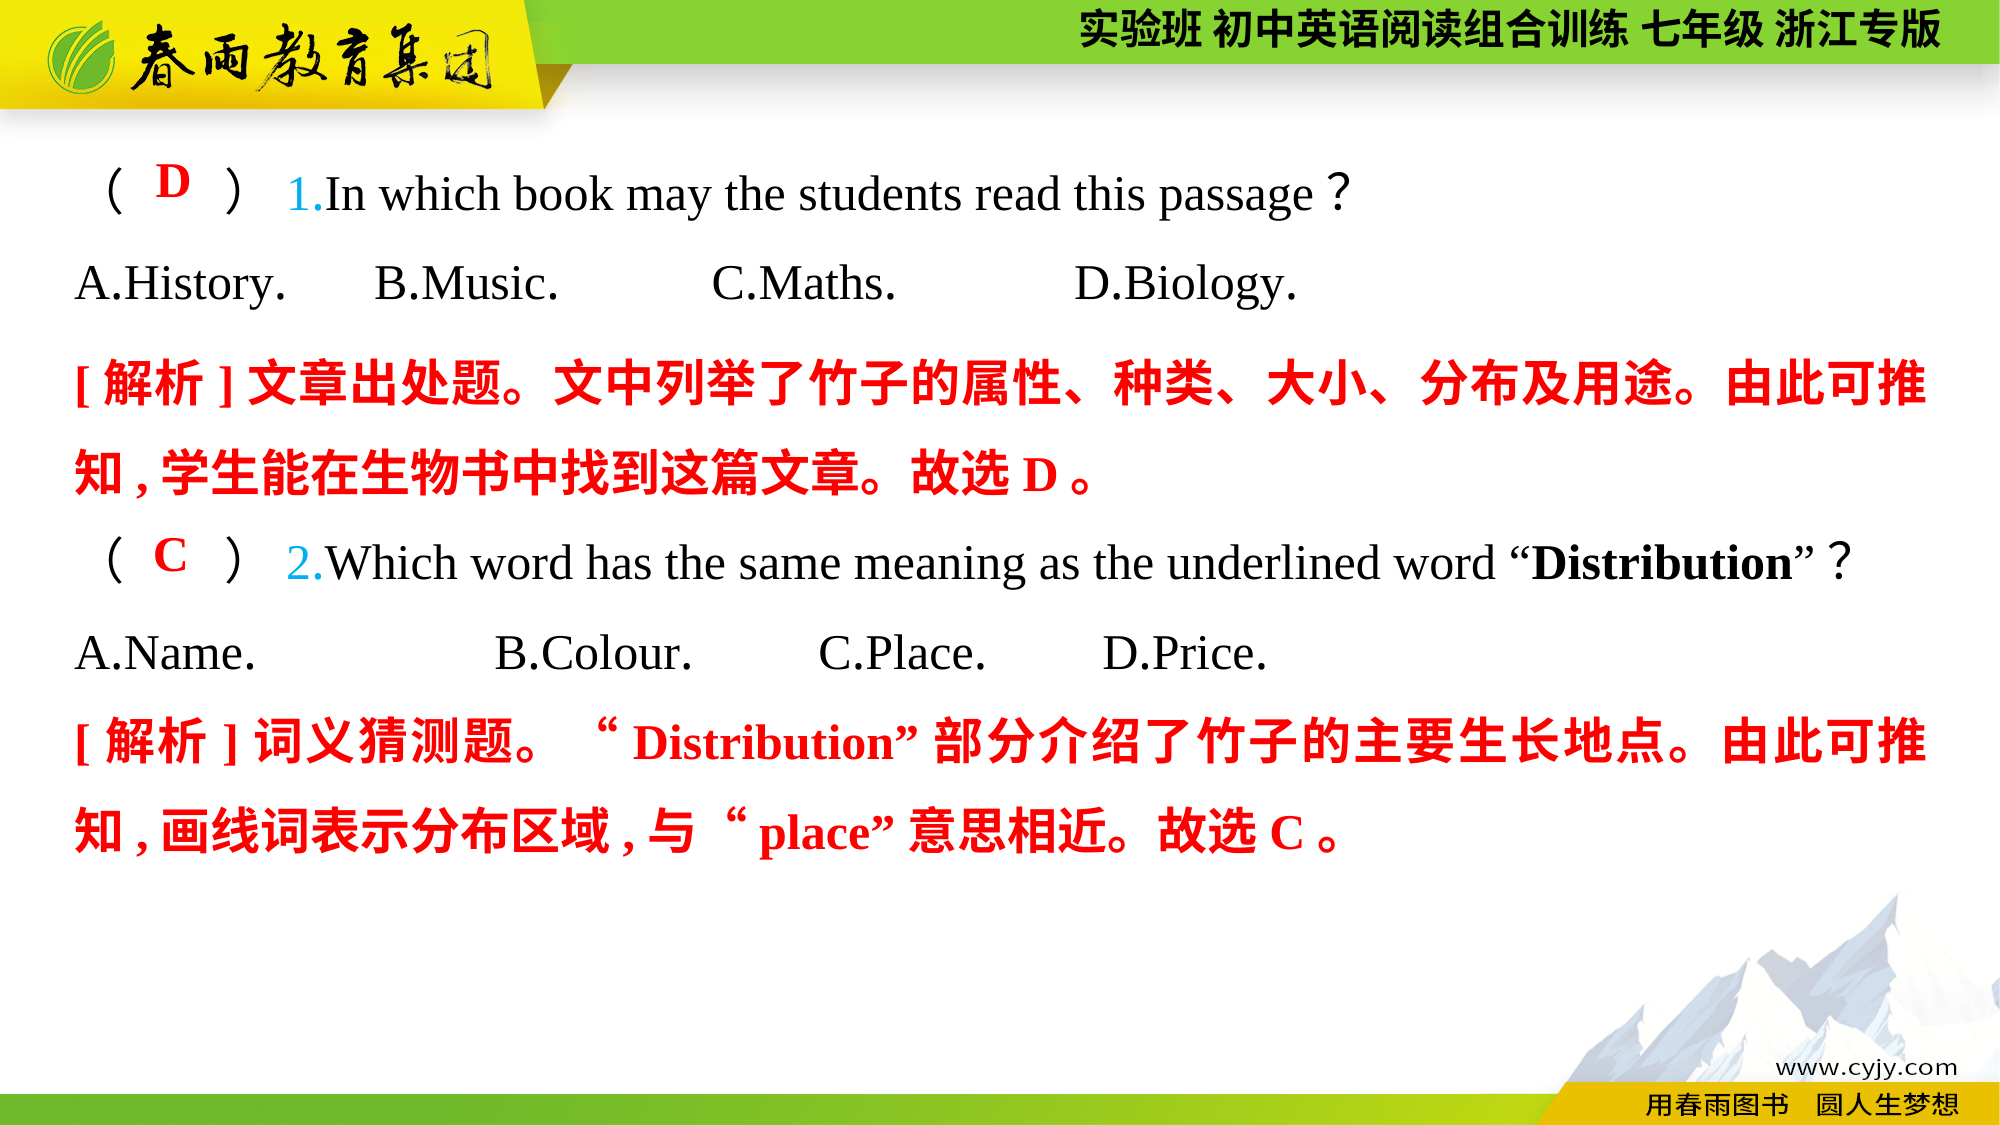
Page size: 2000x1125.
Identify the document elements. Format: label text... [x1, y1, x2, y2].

text_box [解析]词义猜测题。“Distribution”部分介绍了竹子的主要生长地点。由此可推知,画线词表示分布区域,与“place”意思相近。故选C。 [59, 671, 1944, 867]
text_box D [140, 140, 207, 215]
text_box [解析]文章出处题。文中列举了竹子的属性、种类、大小、分布及用途。由此可推知,学生能在生物书中找到这篇文章。故选D。 [59, 314, 1944, 491]
text_box （ ）2.Which word has the same meaning as the underlined word “Distribution”？ A.Name. B.Colour. C.Place. D.Price. [59, 491, 1944, 671]
picture [0, 0, 2000, 1125]
text_box C [138, 513, 204, 589]
list （ ）1.In which book may the students read this passage？ A.History. B.Music. C.Maths. D.Biology. [59, 122, 1944, 314]
